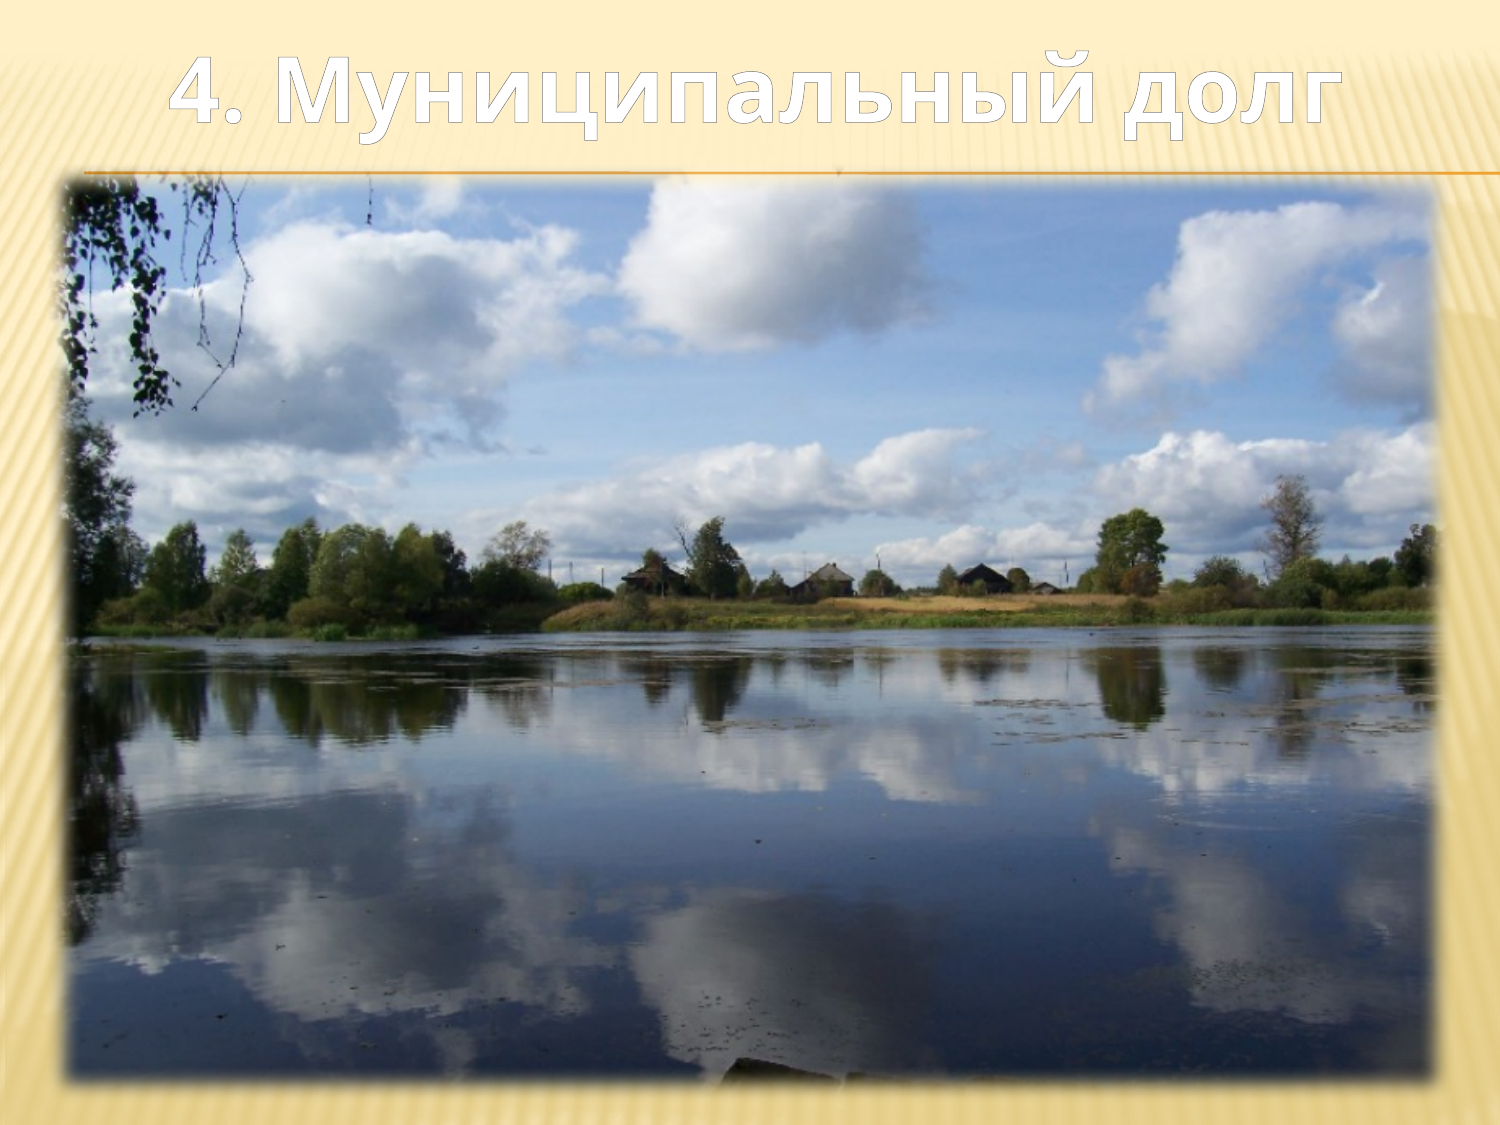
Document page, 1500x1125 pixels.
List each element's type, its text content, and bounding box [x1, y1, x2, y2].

text_box 4. Муниципальный долг [152, 23, 1360, 149]
picture [46, 163, 1454, 1102]
